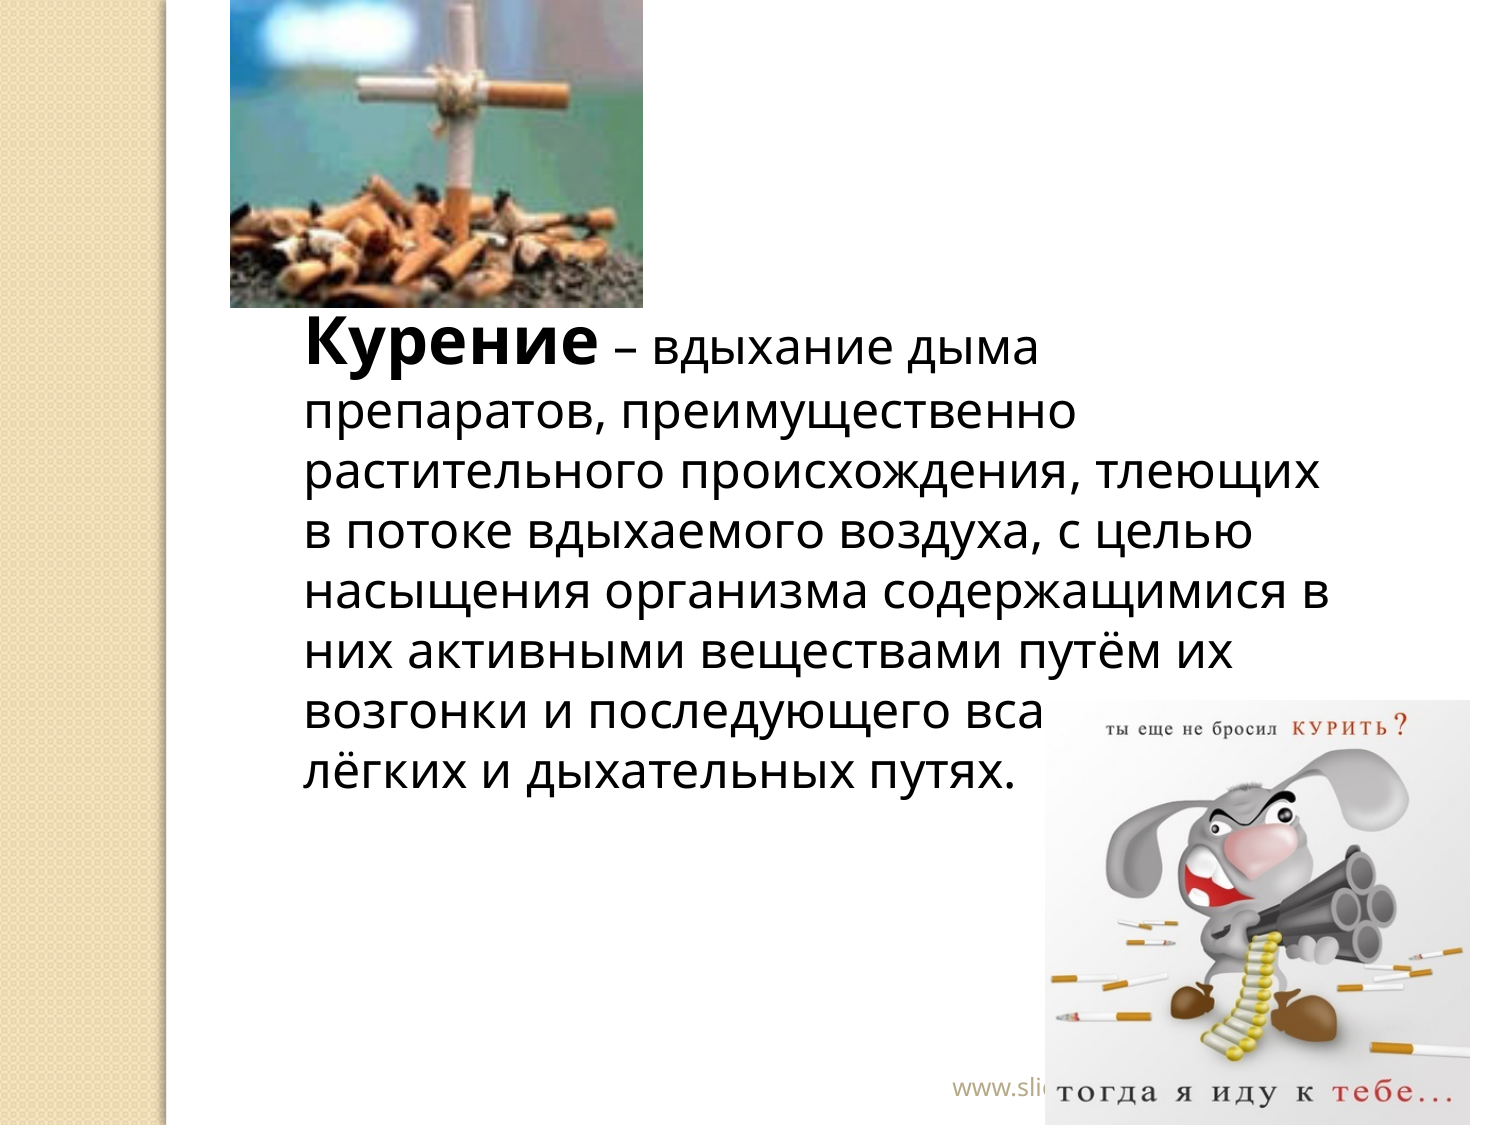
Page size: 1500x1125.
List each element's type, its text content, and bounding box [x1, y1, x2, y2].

picture [1045, 700, 1470, 1125]
text_box Курение – вдыхание дыма препаратов, преимущественно растительного происхождения, тлеющих в потоке вдыхаемого воздуха, с целью насыщения организма содержащимися в них активными веществами путём их возгонки и последующего всасывания в лёгких и дыхательных путях. [289, 290, 1365, 806]
footer www.sliderpoint.org [937, 1034, 1038, 1113]
picture [229, 0, 643, 309]
